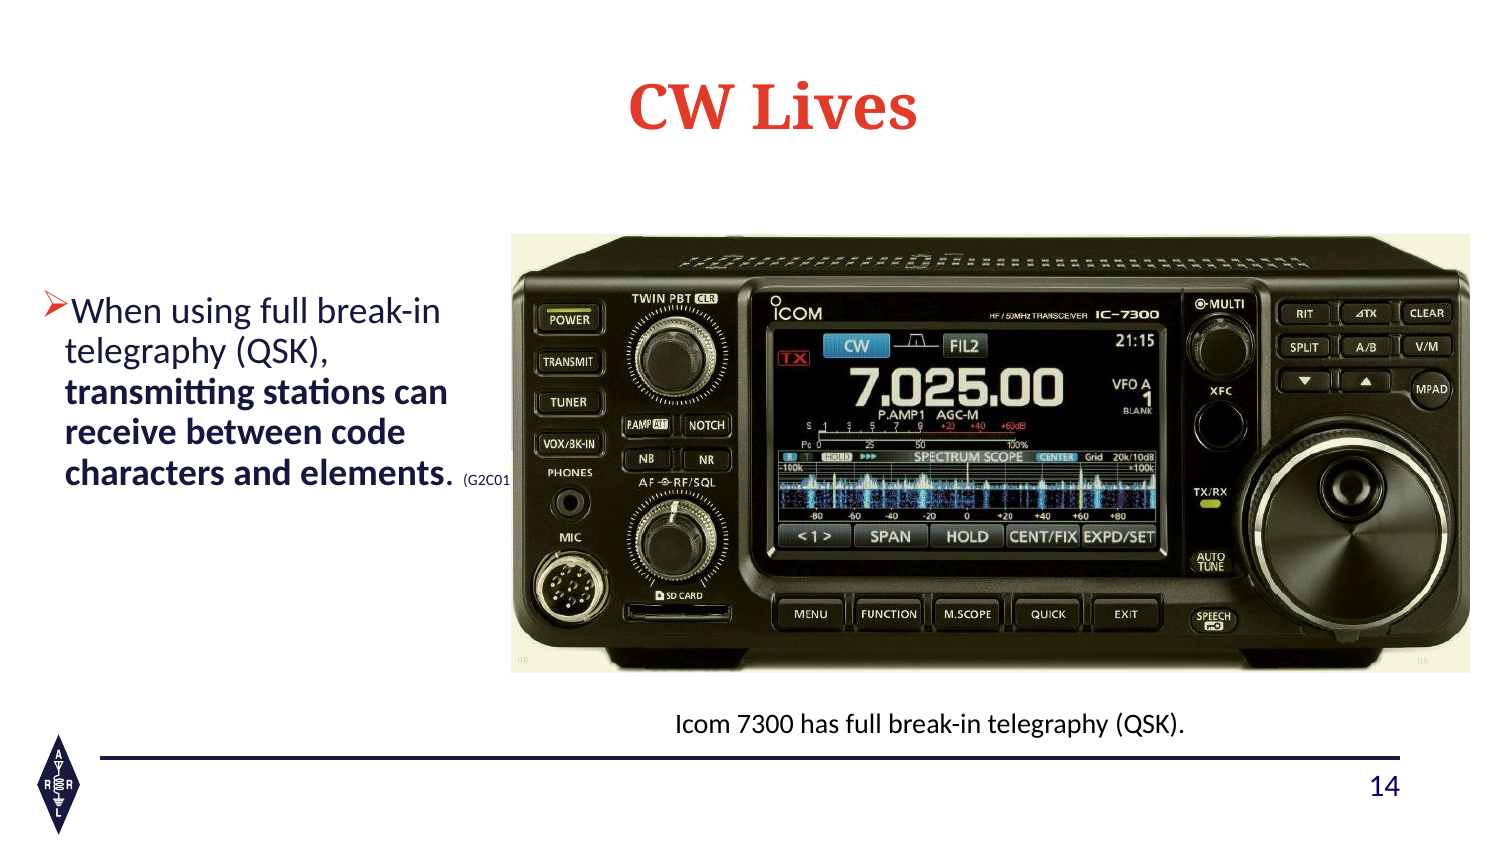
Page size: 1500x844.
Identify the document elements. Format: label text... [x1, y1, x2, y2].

picture [37, 734, 80, 835]
title CW Lives [101, 44, 1395, 145]
slide_number 14 [1302, 761, 1400, 807]
text_box CW Lives [126, 69, 1420, 170]
text_box Icom 7300 has full break-in telegraphy (QSK). [660, 697, 1321, 747]
picture [511, 234, 1470, 673]
list When using full break-in telegraphy (QSK), transmitting stations can receive between code characters and elements. (G2C01) [41, 285, 511, 568]
